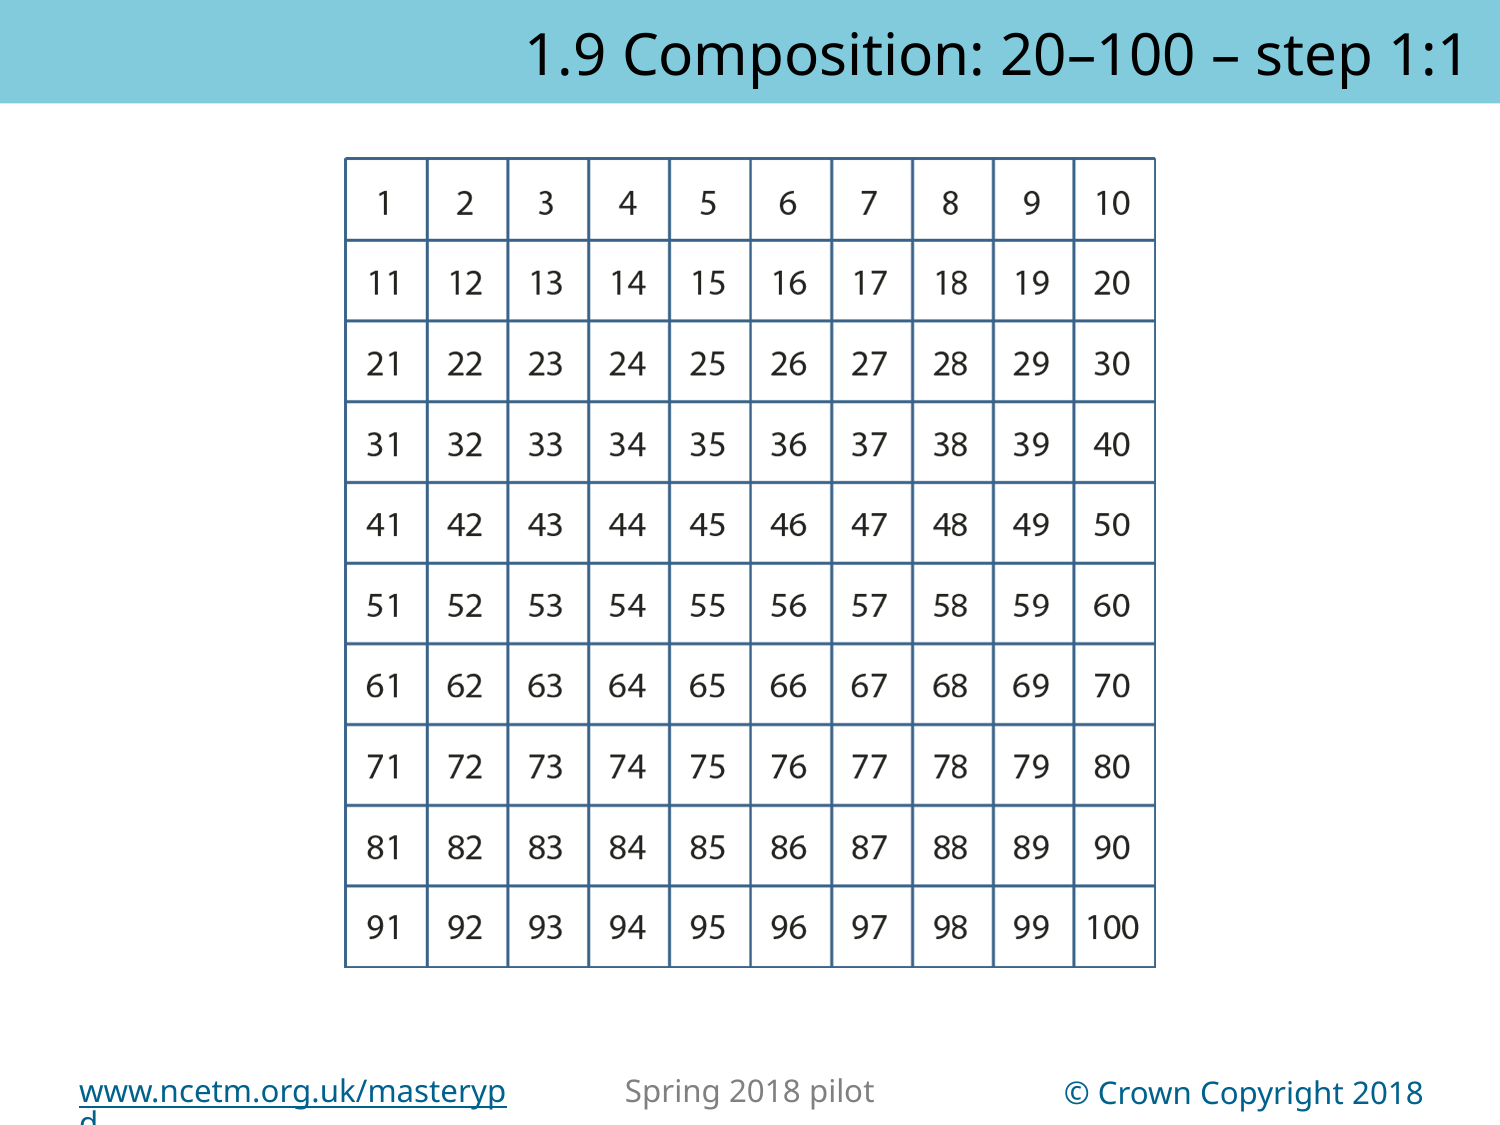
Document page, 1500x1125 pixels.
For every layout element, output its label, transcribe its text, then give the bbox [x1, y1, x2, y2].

list 1.9 Composition: 20–100 – step 1:1 [0, 0, 1500, 104]
picture [344, 156, 1156, 969]
